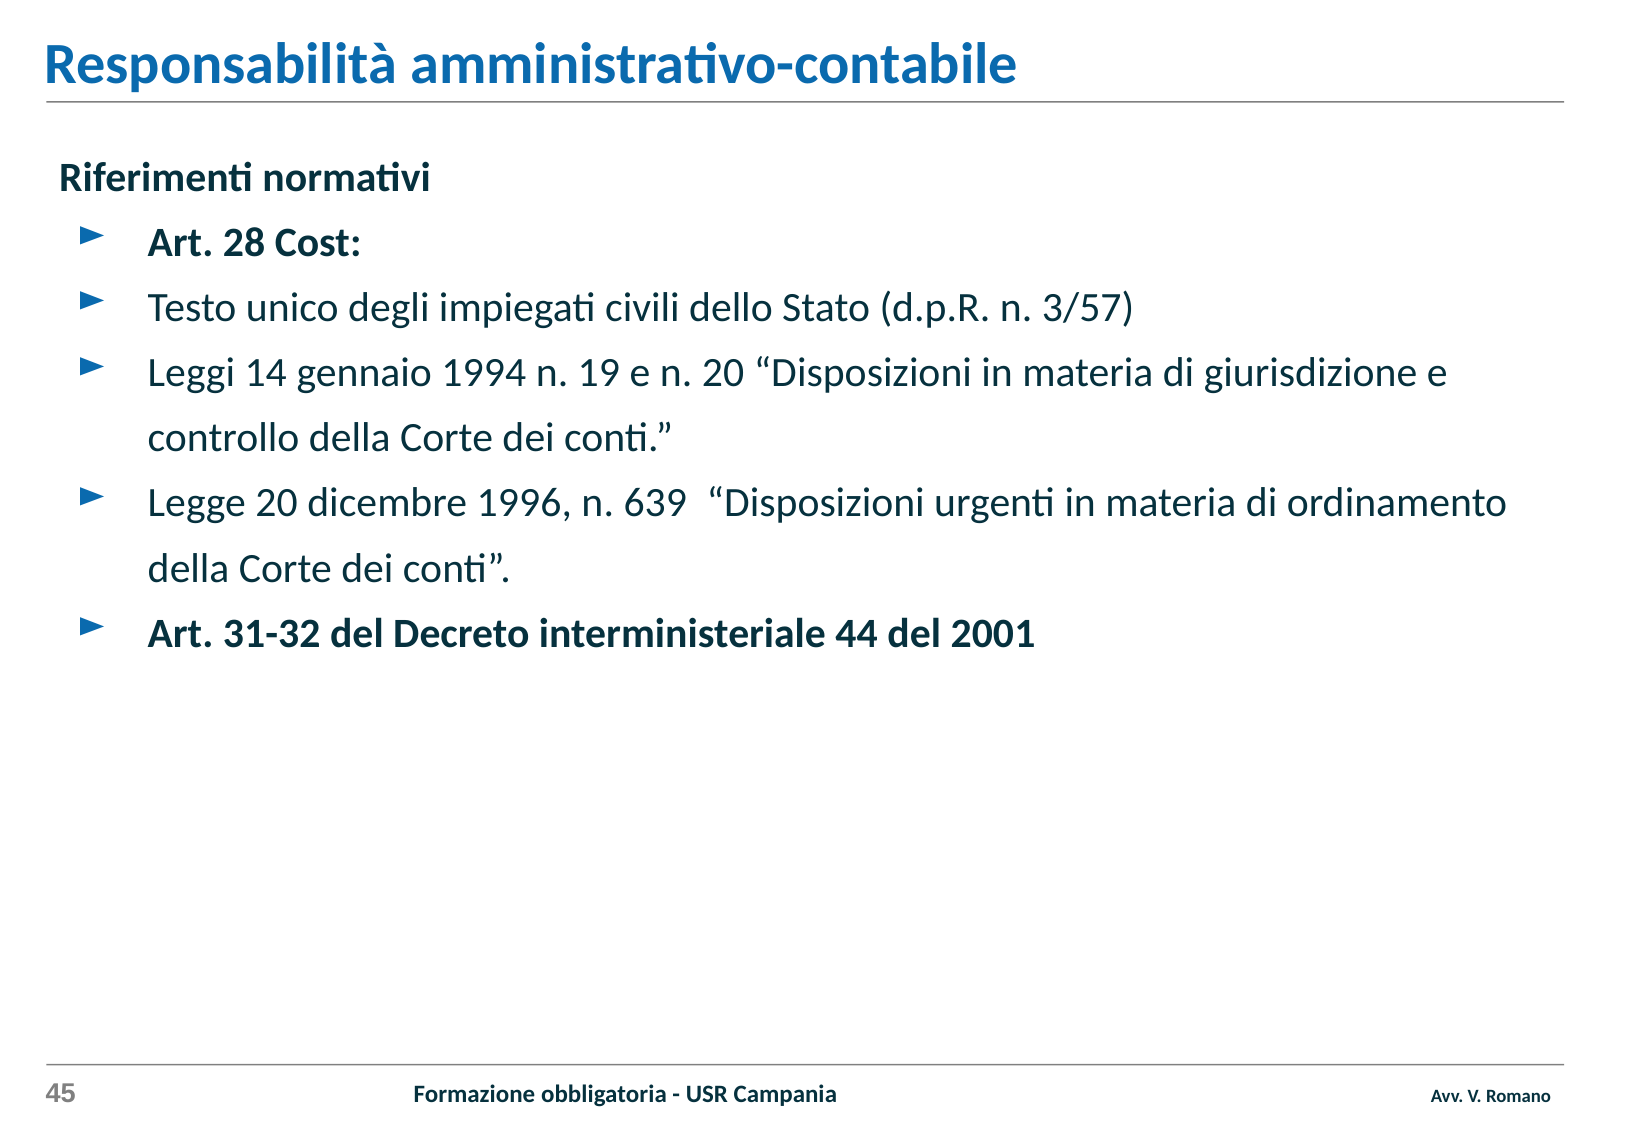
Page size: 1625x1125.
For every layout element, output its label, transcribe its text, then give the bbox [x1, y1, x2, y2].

text_box Riferimenti normativi Art. 28 Cost: Testo unico degli impiegati civili dello Stato (d.p.R. n. 3/57) Leggi 14 gennaio 1994 n. 19 e n. 20 “Disposizioni in materia di giurisdizione e controllo della Corte dei conti.” Legge 20 dicembre 1996, n. 639 “Disposizioni urgenti in materia di ordinamento della Corte dei conti”. Art. 31-32 del Decreto interministeriale 44 del 2001 [44, 127, 1561, 994]
text_box Responsabilità amministrativo-contabile [44, 24, 1561, 91]
